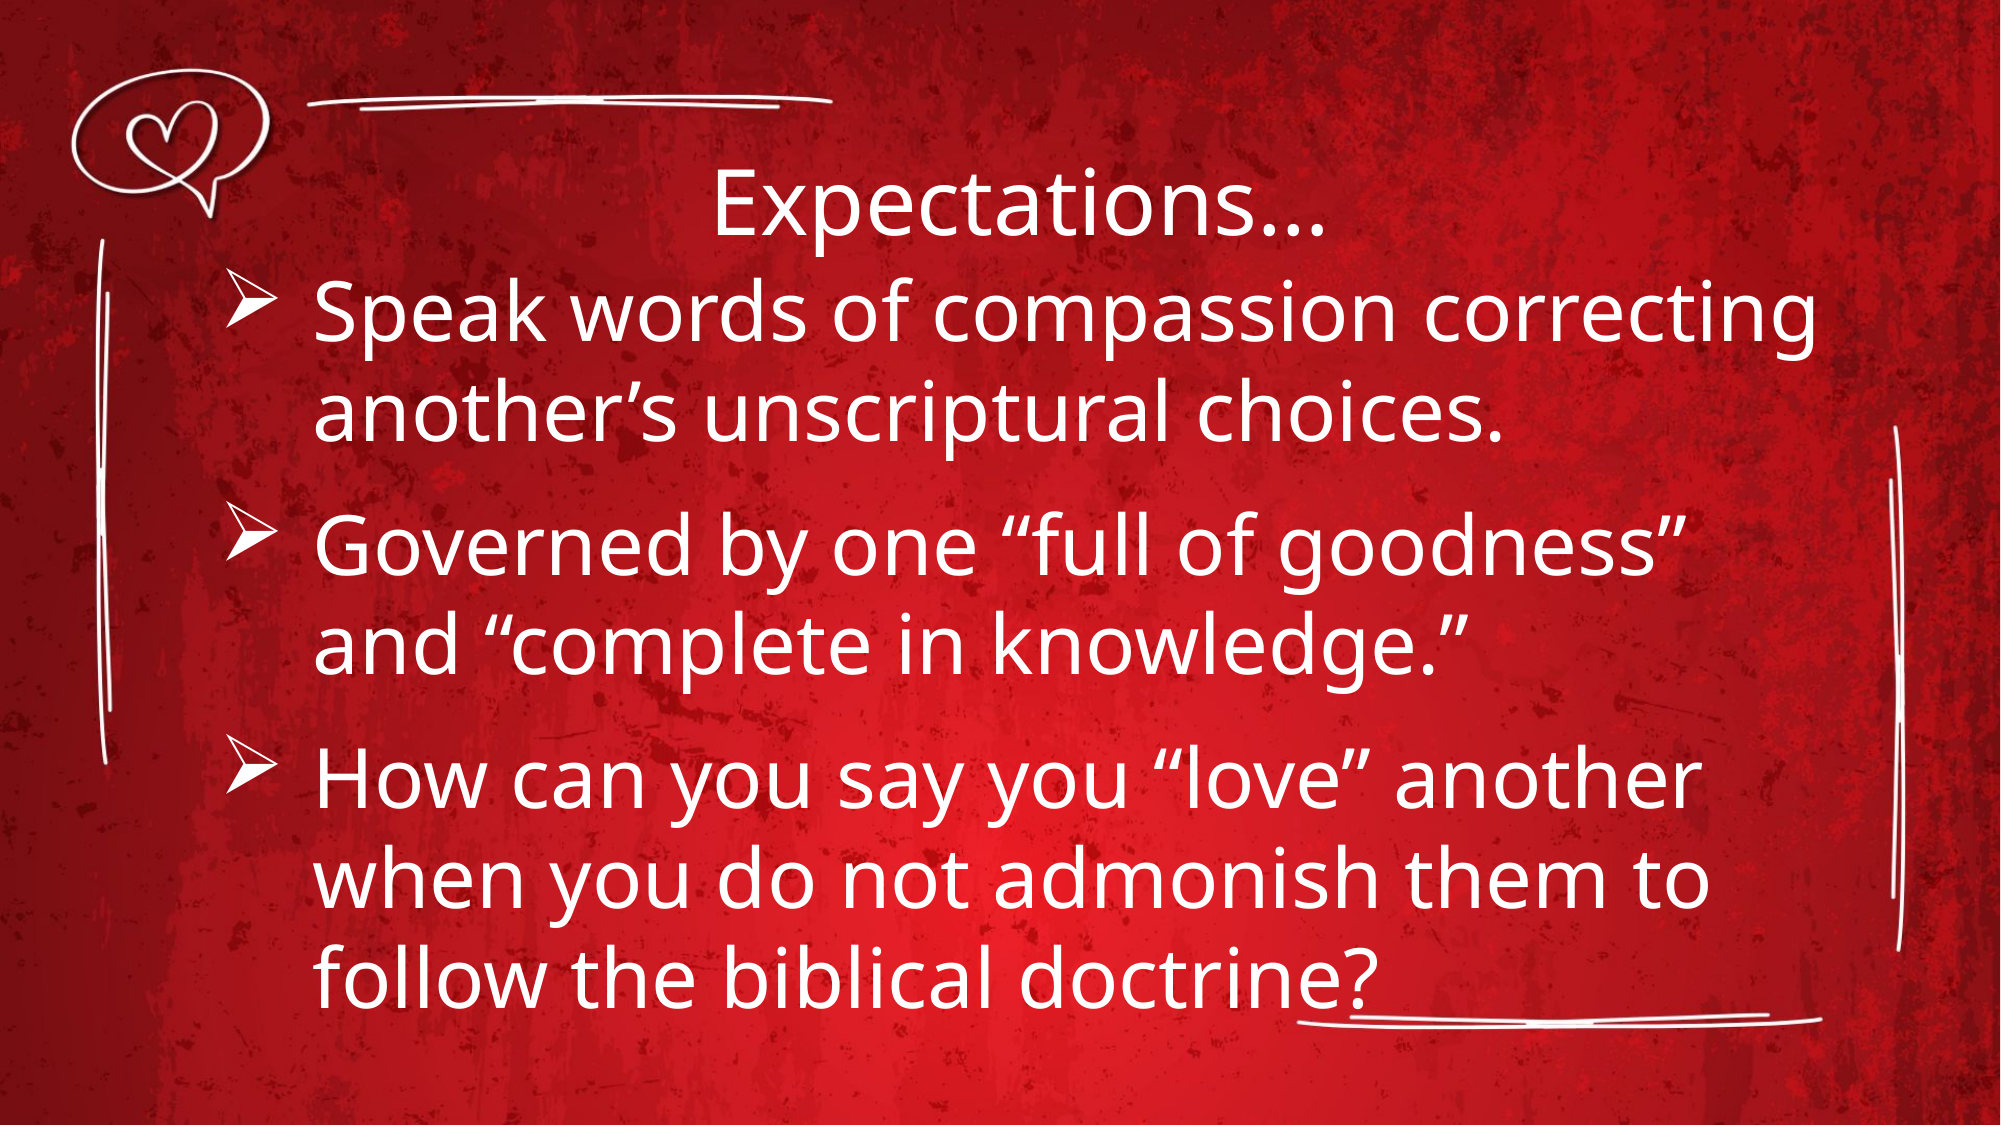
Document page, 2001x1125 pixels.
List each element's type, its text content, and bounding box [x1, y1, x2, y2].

list Speak words of compassion correcting another’s unscriptural choices. Governed by one “full of goodness” and “complete in knowledge.” How can you say you “love” another when you do not admonish them to follow the biblical doctrine? [204, 230, 1841, 1053]
title Expectations… [297, 120, 1743, 263]
picture [0, 0, 2001, 1125]
